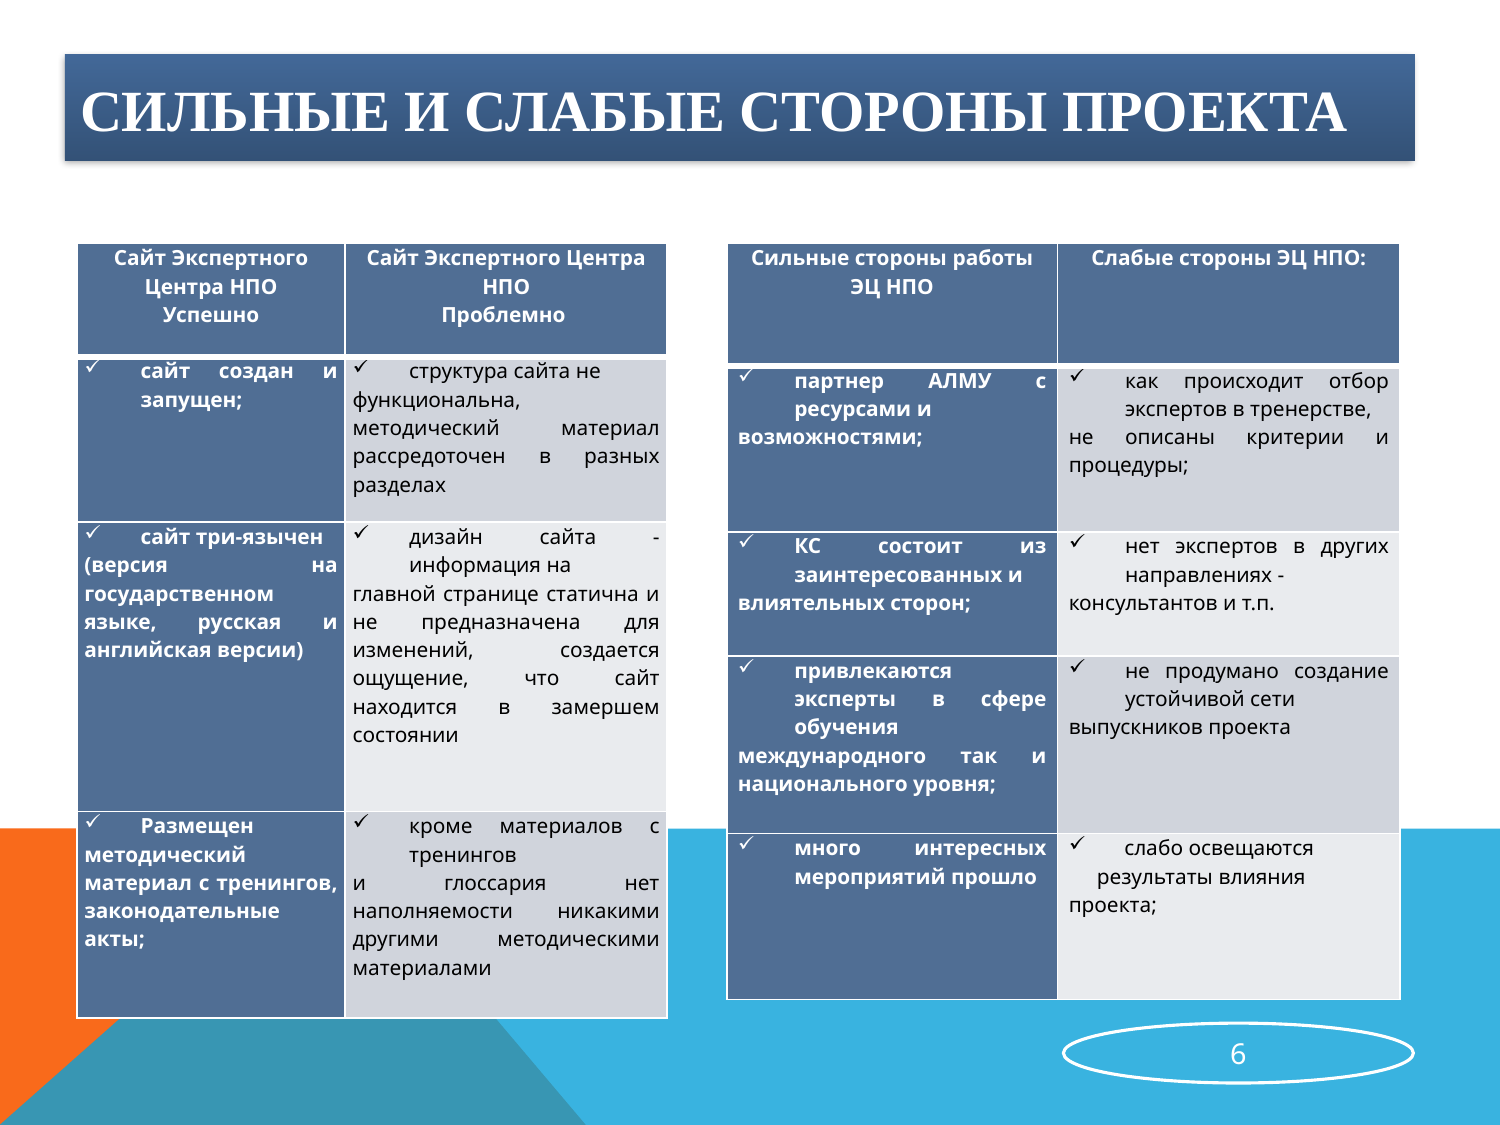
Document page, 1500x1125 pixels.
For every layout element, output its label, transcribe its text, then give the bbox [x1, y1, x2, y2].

table_cell Размещен методический материал с тренингов, законодательные акты; [78, 812, 344, 1017]
table_cell партнер АЛМУ с ресурсами и возможностями; [728, 369, 1057, 531]
table_cell дизайн сайта - информация на главной странице статична и не предназначена для изменений, создается ощущение, что сайт находится в замершем состоянии [346, 523, 666, 811]
table_cell структура сайта не функциональна, методический материал рассредоточен в разных разделах [346, 360, 666, 521]
title Сильные и слабые стороны проекта [64, 54, 1415, 161]
table_cell как происходит отбор экспертов в тренерстве, не описаны критерии и процедуры; [1058, 369, 1399, 531]
table_cell привлекаются эксперты в сфере обучения международного так и национального уровня; [728, 657, 1057, 833]
table_header Слабые стороны ЭЦ НПО: [1058, 244, 1399, 363]
slide_number 6 [1061, 1021, 1415, 1085]
table_cell КС состоит из заинтересованных и влиятельных сторон; [728, 533, 1057, 655]
table_header Сильные стороны работы ЭЦ НПО [728, 244, 1057, 363]
table_cell не продумано создание устойчивой сети выпускников проекта [1058, 657, 1399, 833]
table_cell сайт три-язычен (версия на государственном языке, русская и английская версии) [78, 523, 344, 811]
table_cell много интересных мероприятий прошло [728, 834, 1057, 999]
table_header Сайт Экспертного Центра НПО Успешно [78, 244, 344, 354]
table_cell слабо освещаются результаты влияния проекта; [1058, 834, 1399, 999]
table_cell нет экспертов в других направлениях - консультантов и т.п. [1058, 533, 1399, 655]
table_cell сайт создан и запущен; [78, 360, 344, 521]
table_header Сайт Экспертного Центра НПО Проблемно [346, 244, 666, 354]
table_cell кроме материалов с тренингов и глоссария нет наполняемости никакими другими методическими материалами [346, 812, 666, 1017]
